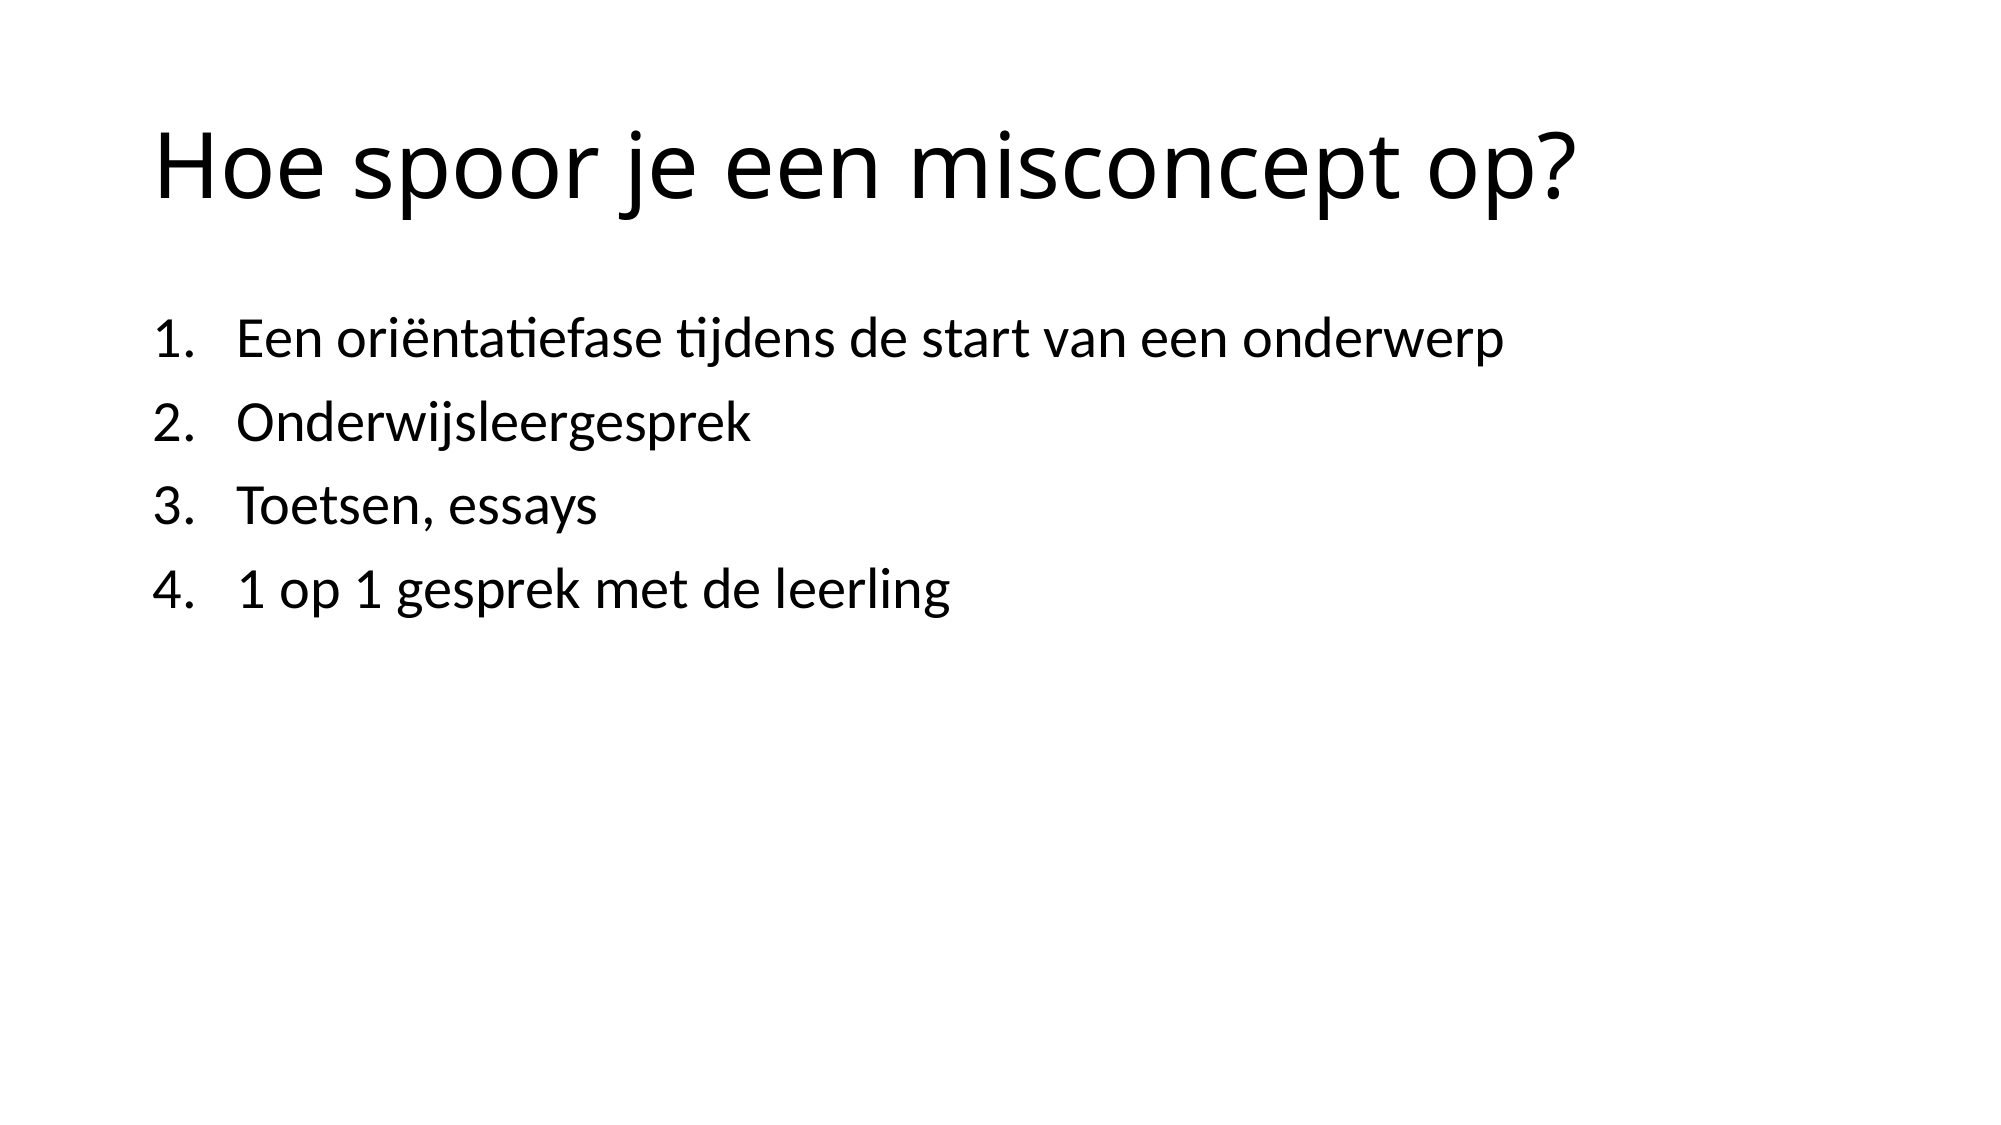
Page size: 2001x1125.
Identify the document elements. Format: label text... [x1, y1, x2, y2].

list Een oriëntatiefase tijdens de start van een onderwerp Onderwijsleergesprek Toetsen, essays 1 op 1 gesprek met de leerling [137, 299, 1863, 1014]
title Hoe spoor je een misconcept op? [137, 59, 1863, 278]
